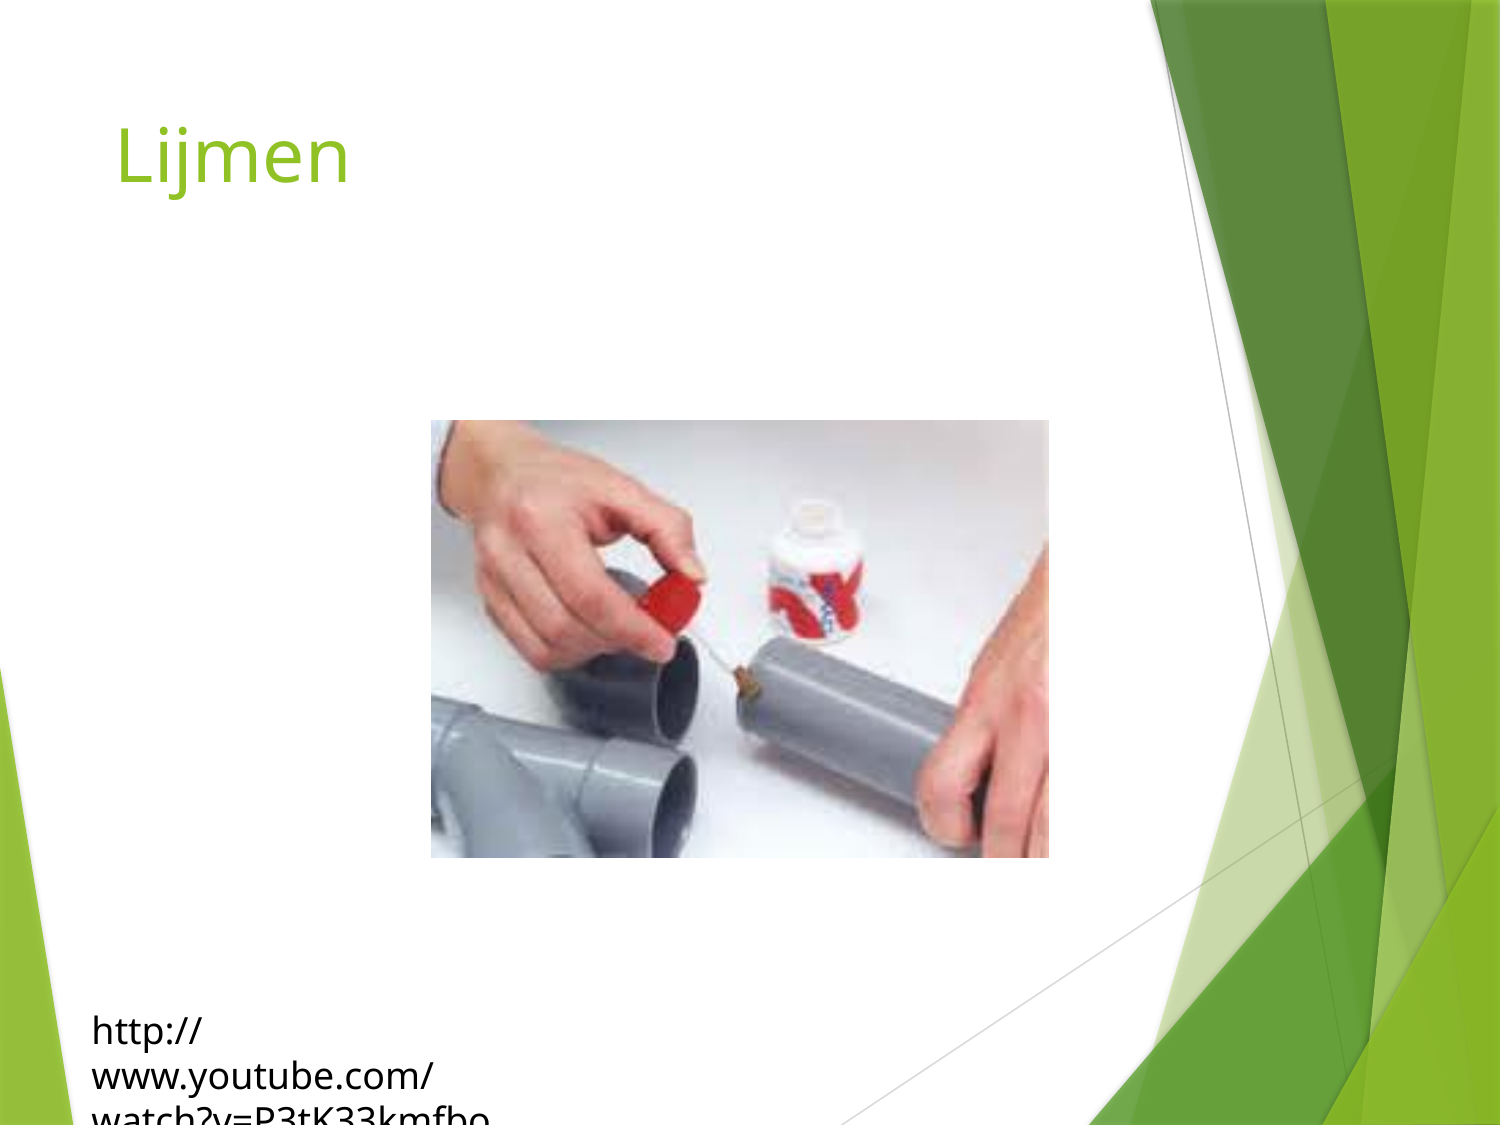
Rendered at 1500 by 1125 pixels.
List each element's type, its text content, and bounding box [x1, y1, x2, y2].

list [430, 420, 1049, 859]
title Lijmen [99, 99, 1142, 317]
text_box http://www.youtube.com/watch?v=P3tK33kmfbo [76, 999, 561, 1125]
